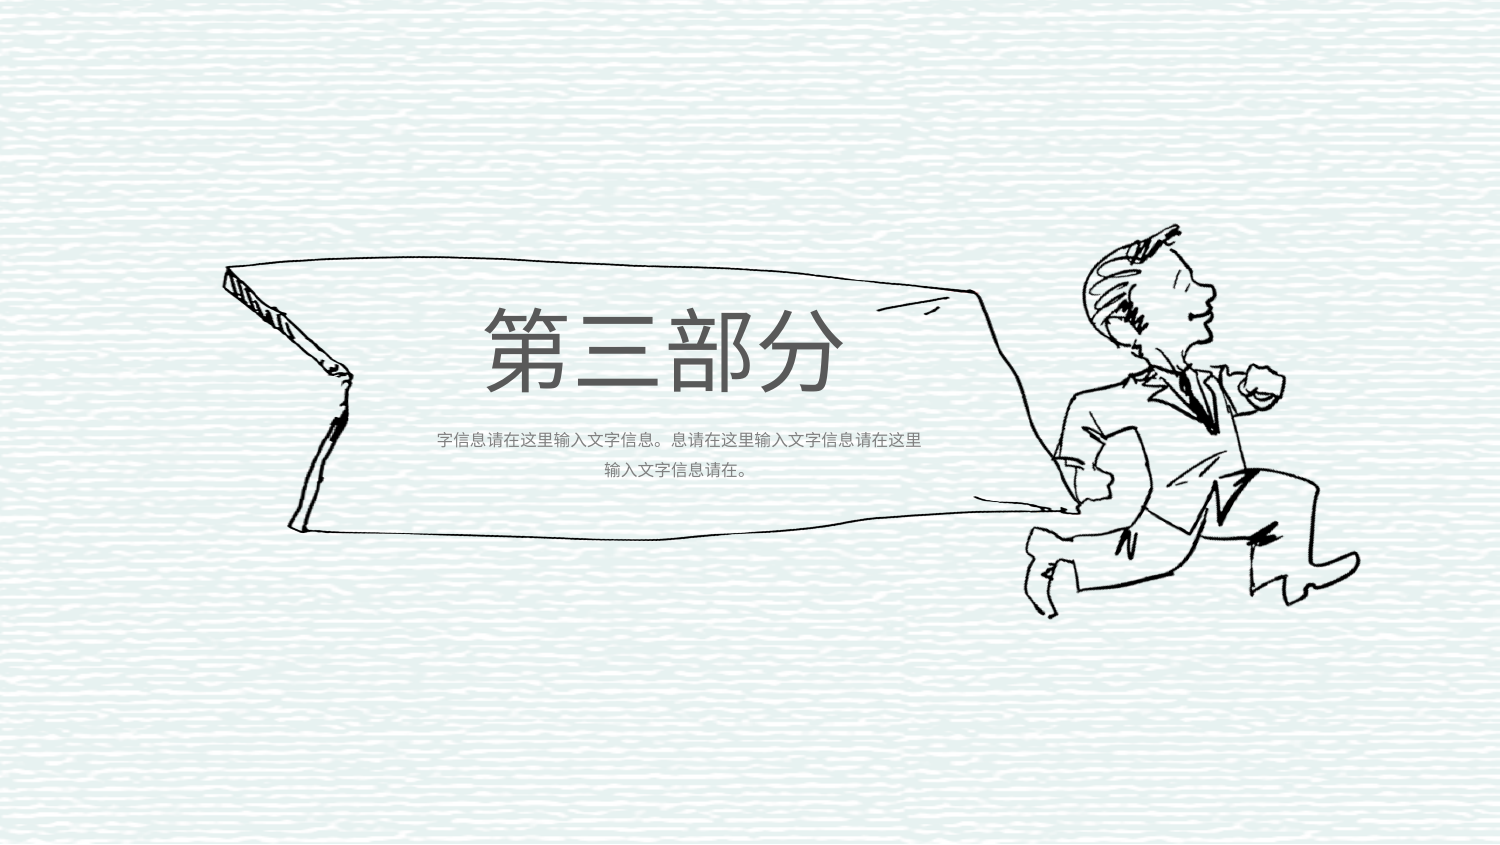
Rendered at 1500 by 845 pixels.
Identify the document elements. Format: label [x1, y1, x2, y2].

picture [177, 172, 1461, 740]
